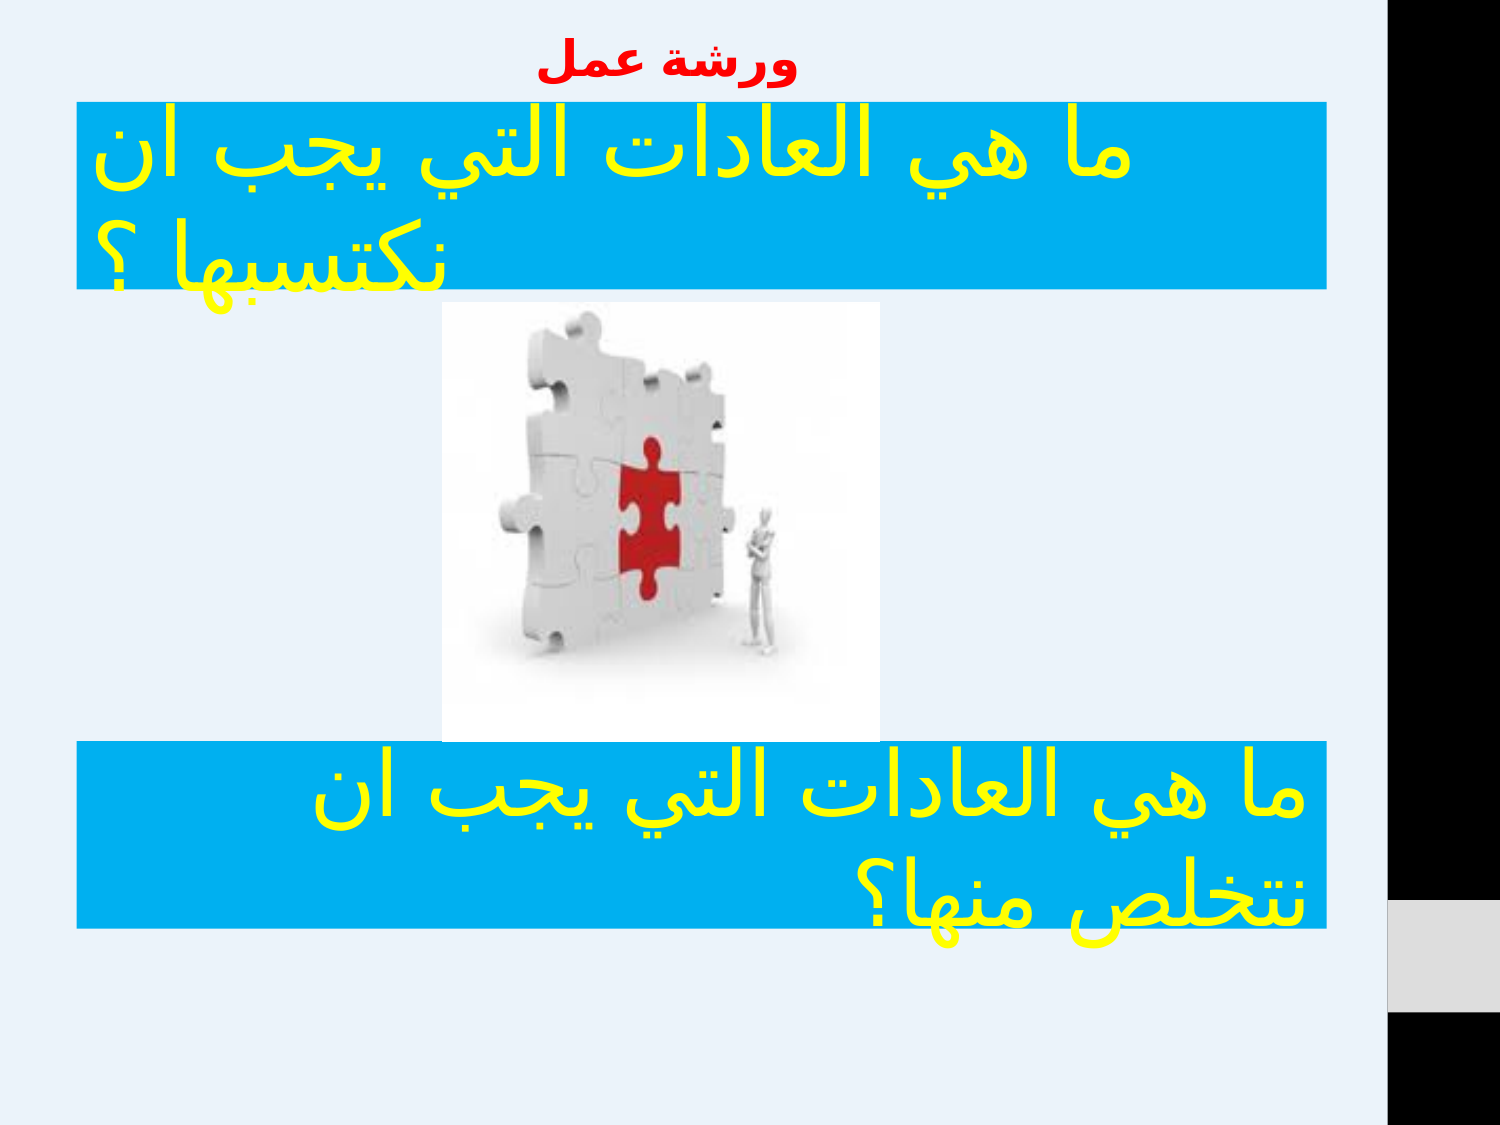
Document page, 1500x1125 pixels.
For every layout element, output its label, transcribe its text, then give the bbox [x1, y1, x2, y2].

text_box ما هي العادات التي يجب ان نتخلص منها؟ [76, 741, 1327, 929]
text_box ورشة عمل [253, 19, 1069, 94]
title ما هي العادات التي يجب ان نكتسبها ؟ [76, 101, 1327, 290]
picture [442, 302, 881, 741]
